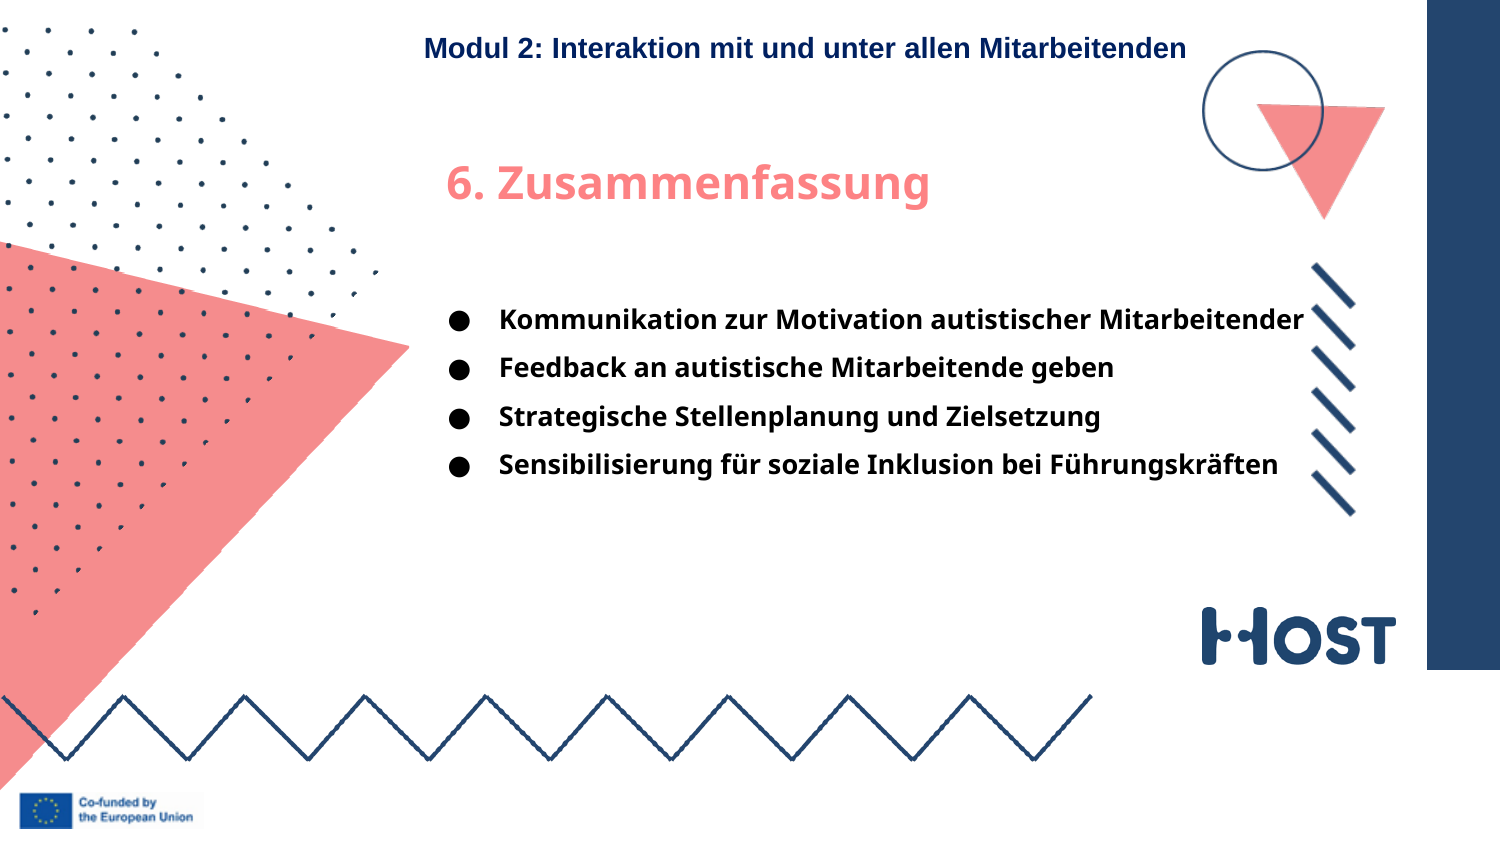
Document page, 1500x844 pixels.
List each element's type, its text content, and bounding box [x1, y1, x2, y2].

picture [1427, 0, 1500, 670]
picture [1310, 261, 1357, 519]
picture [1202, 607, 1396, 665]
text_box Modul 2: Interaktion mit und unter allen Mitarbeitenden [408, 10, 1205, 68]
picture [1202, 50, 1385, 220]
picture [0, 23, 1093, 844]
text_box 6. Zusammenfassung [431, 139, 1237, 253]
list Kommunikation zur Motivation autistischer Mitarbeitender Feedback an autistische Mitarbeitende geben Strategische Stellenplanung und Zielsetzung Sensibilisierung für soziale Inklusion bei Führungskräften [408, 271, 1329, 661]
